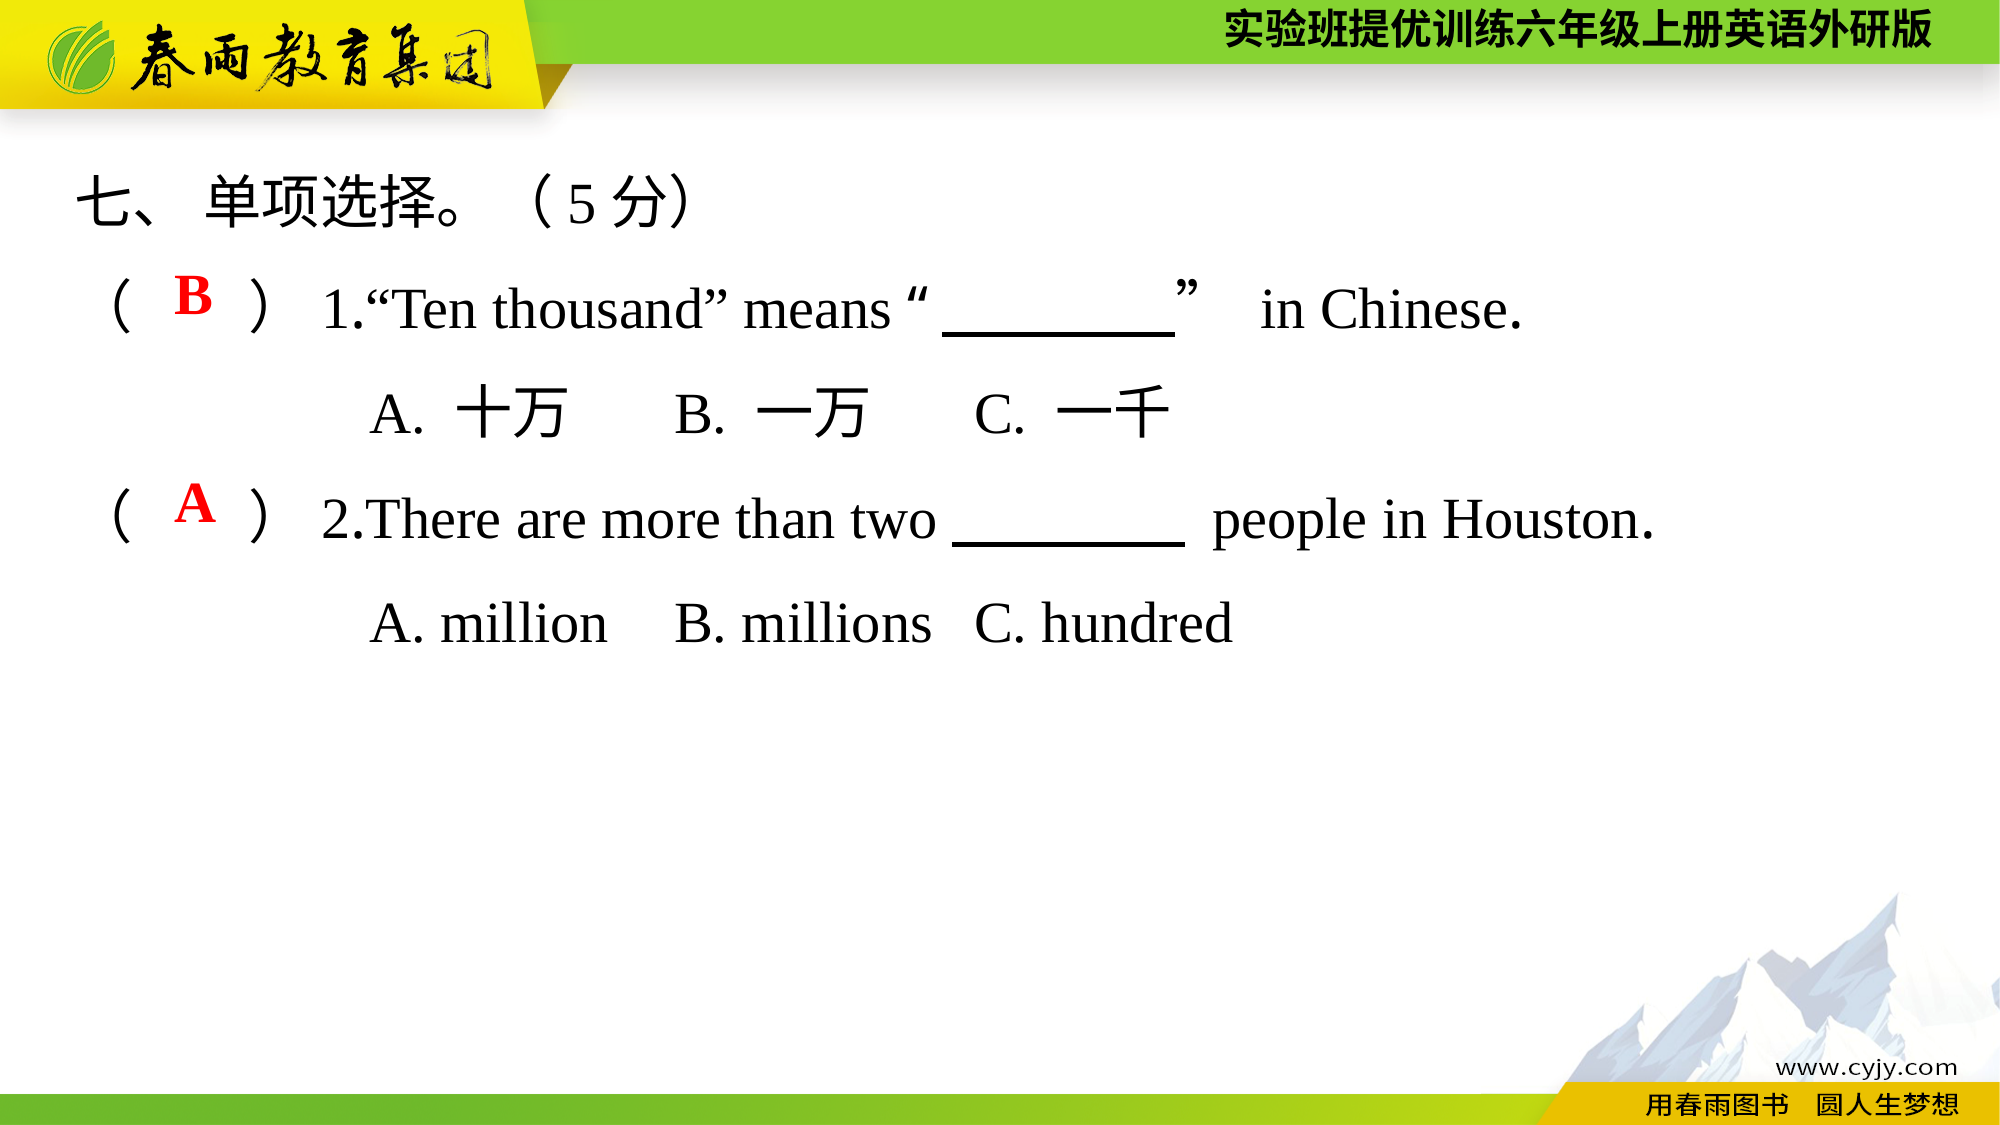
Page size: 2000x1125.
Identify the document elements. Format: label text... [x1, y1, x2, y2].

text_box A [160, 457, 232, 542]
picture [0, 0, 2000, 1125]
text_box B [160, 249, 229, 334]
list 七、 单项选择。（5分） （ ）1.“Ten thousand” means “ ” in Chinese. A. 十万 B. 一万 C. 一千 （ ）2.There are more than two people in Houston. A. million B. millions C. hundred [59, 122, 1944, 655]
